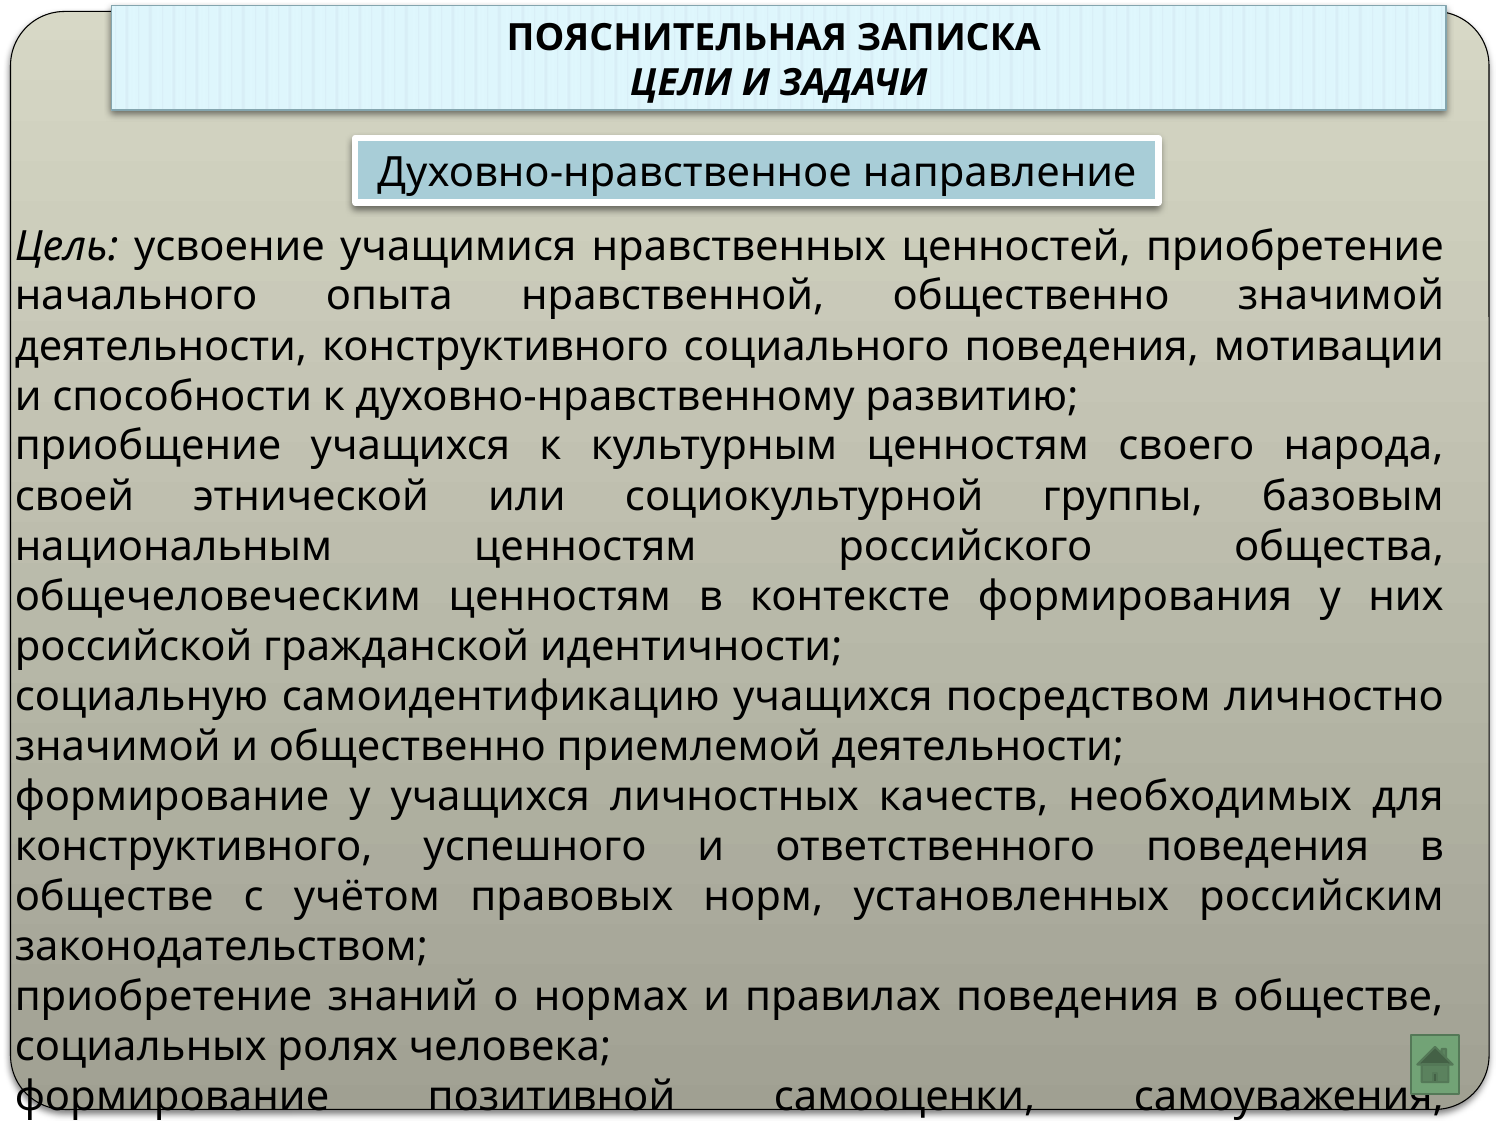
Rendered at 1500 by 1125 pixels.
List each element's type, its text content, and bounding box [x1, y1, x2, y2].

text_box Цель: усвоение учащимися нравственных ценностей, приобретение начального опыта нравственной, общественно значимой деятельности, конструктивного социального поведения, мотивации и способности к духовно-нравственному развитию; приобщение учащихся к культурным ценностям своего народа, своей этнической или социокультурной группы, базовым национальным ценностям российского общества, общечеловеческим ценностям в контексте формирования у них российской гражданской идентичности; социальную самоидентификацию учащихся посредством личностно значимой и общественно приемлемой деятельности; формирование у учащихся личностных качеств, необходимых для конструктивного, успешного и ответственного поведения в обществе с учётом правовых норм, установленных российским законодательством; приобретение знаний о нормах и правилах поведения в обществе, социальных ролях человека; формирование позитивной самооценки, самоуважения, конструктивных способов самореализации. [0, 210, 1459, 1125]
text_box ПОЯСНИТЕЛЬНАЯ ЗАПИСКА ЦЕЛИ И ЗАДАЧИ [111, 5, 1447, 111]
text_box Духовно-нравственное направление [352, 135, 1162, 206]
text_box [1410, 1034, 1460, 1095]
